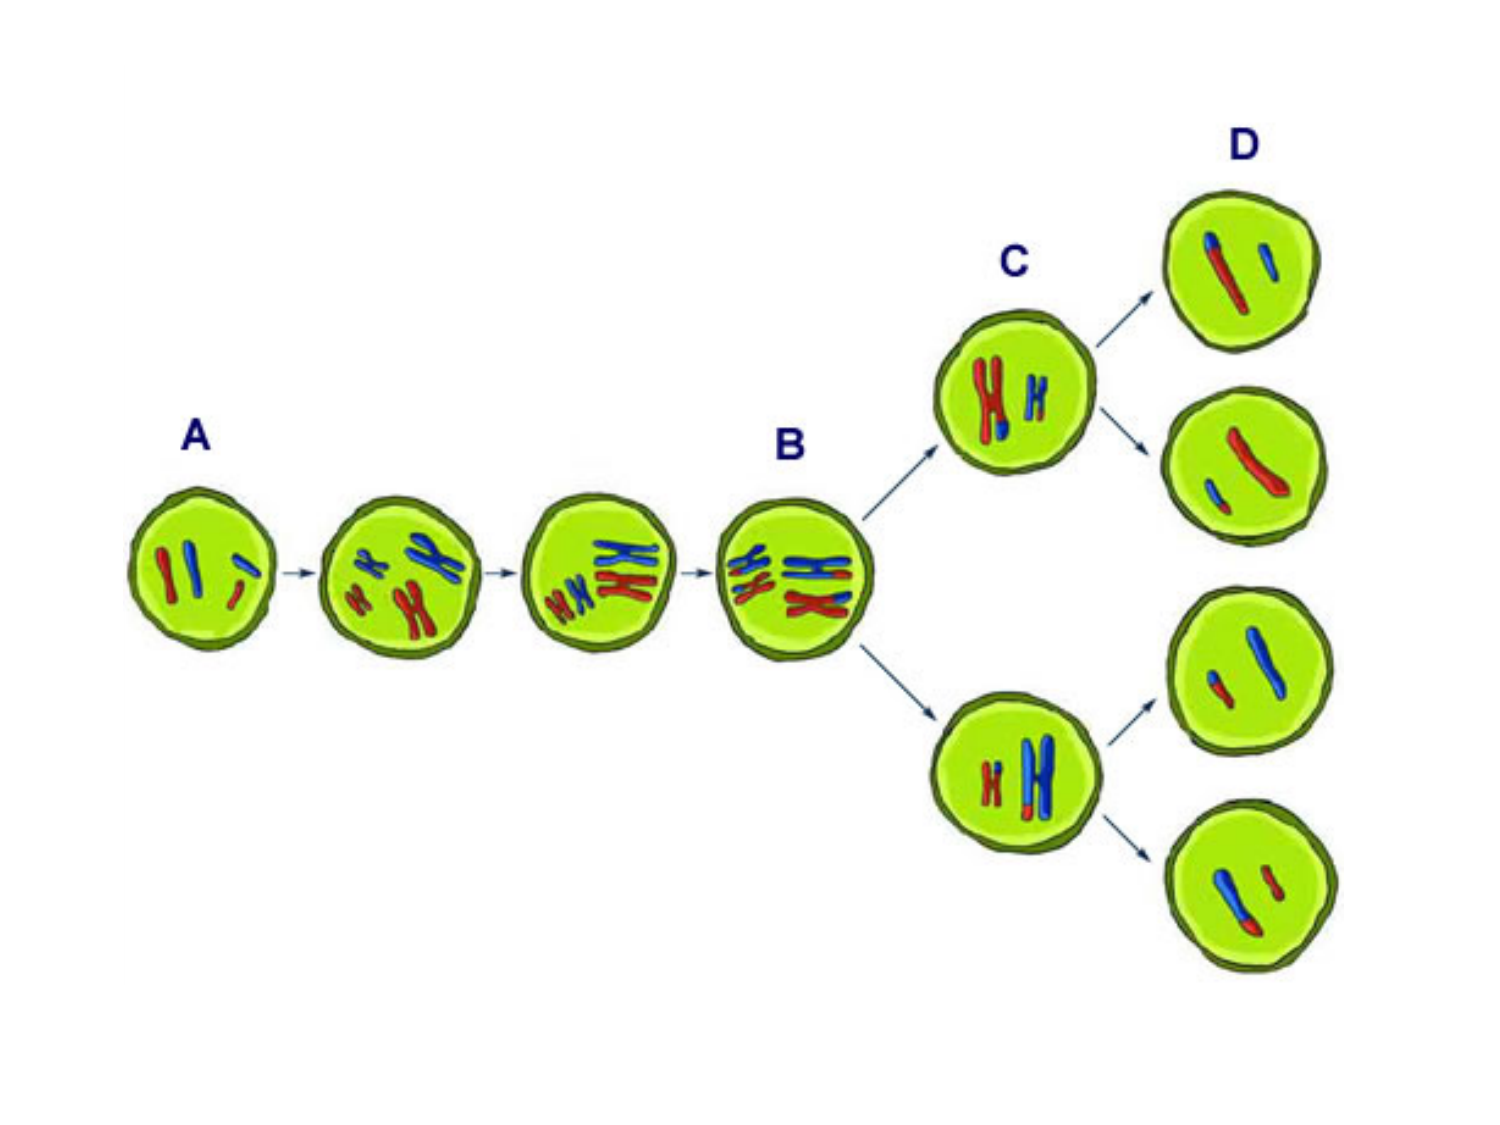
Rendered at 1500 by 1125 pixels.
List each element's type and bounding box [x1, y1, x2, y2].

picture [123, 65, 1344, 986]
